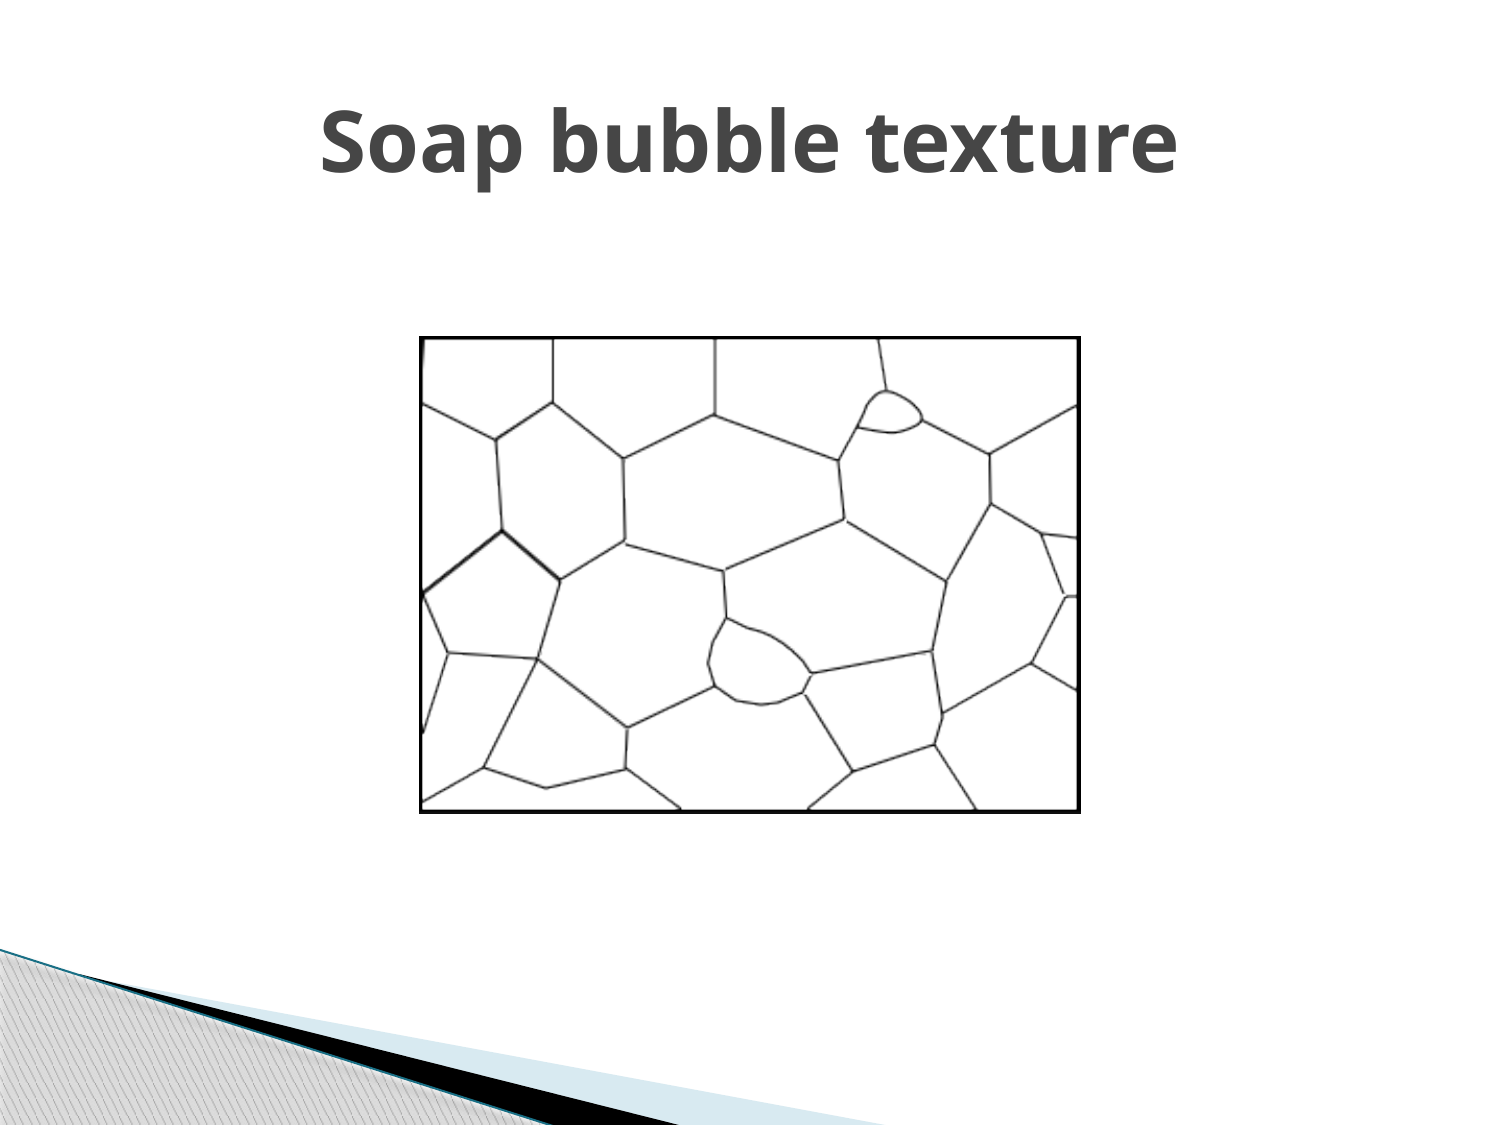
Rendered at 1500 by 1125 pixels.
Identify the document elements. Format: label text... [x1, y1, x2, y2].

title Soap bubble texture [75, 45, 1425, 233]
picture [419, 336, 1081, 814]
